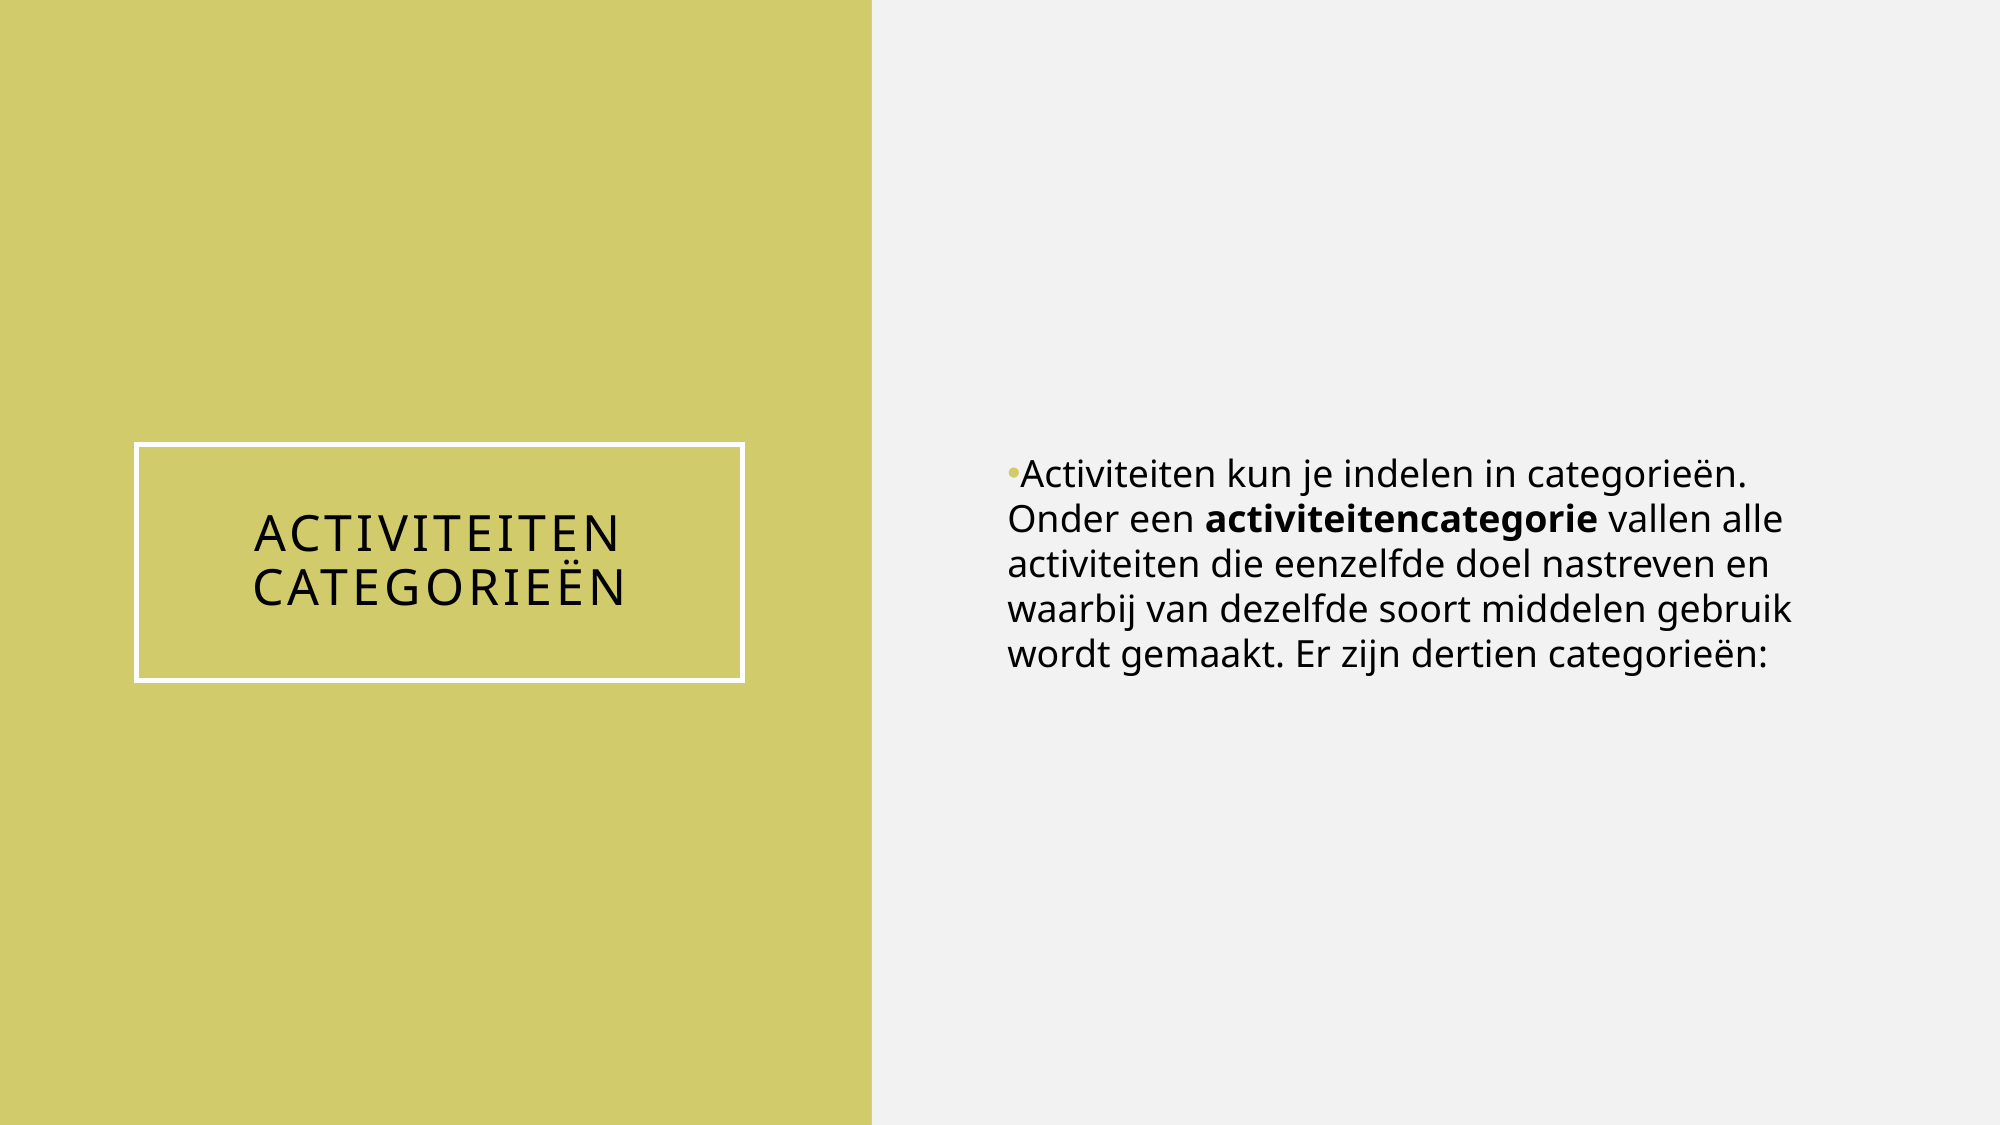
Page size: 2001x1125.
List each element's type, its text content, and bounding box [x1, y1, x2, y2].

text_box Activiteiten kun je indelen in categorieën. Onder een activiteitencategorie vallen alle activiteiten die eenzelfde doel nastreven en waarbij van dezelfde soort middelen gebruik wordt gemaakt. Er zijn dertien categorieën: [992, 131, 1880, 994]
title Activiteiten categorieën [134, 442, 745, 683]
text_box [871, 0, 2000, 1125]
